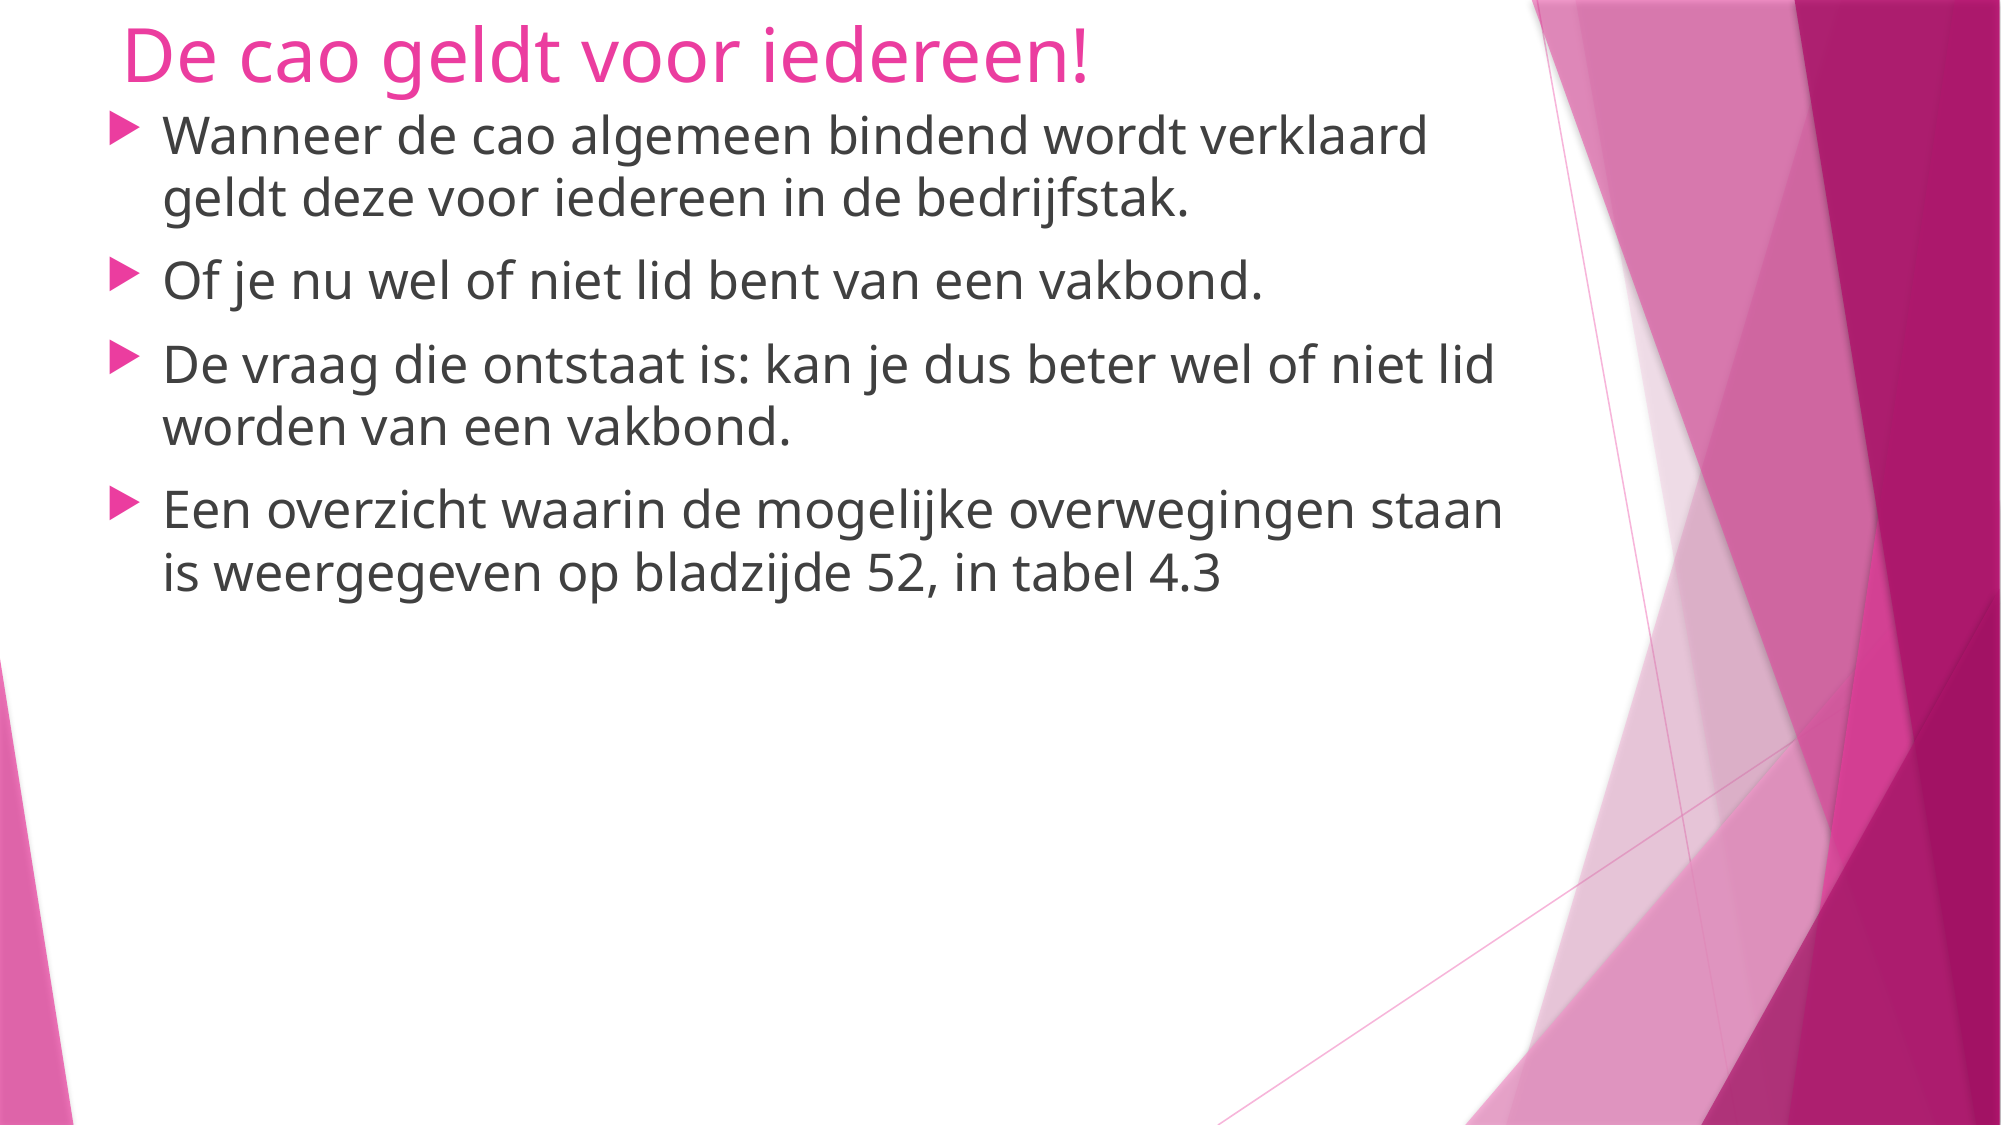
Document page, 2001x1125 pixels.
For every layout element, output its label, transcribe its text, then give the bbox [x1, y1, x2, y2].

list Wanneer de cao algemeen bindend wordt verklaard geldt deze voor iedereen in de bedrijfstak. Of je nu wel of niet lid bent van een vakbond. De vraag die ontstaat is: kan je dus beter wel of niet lid worden van een vakbond. Een overzicht waarin de mogelijke overwegingen staan is weergegeven op bladzijde 52, in tabel 4.3 [90, 94, 1522, 991]
title De cao geldt voor iedereen! [106, 0, 1522, 94]
